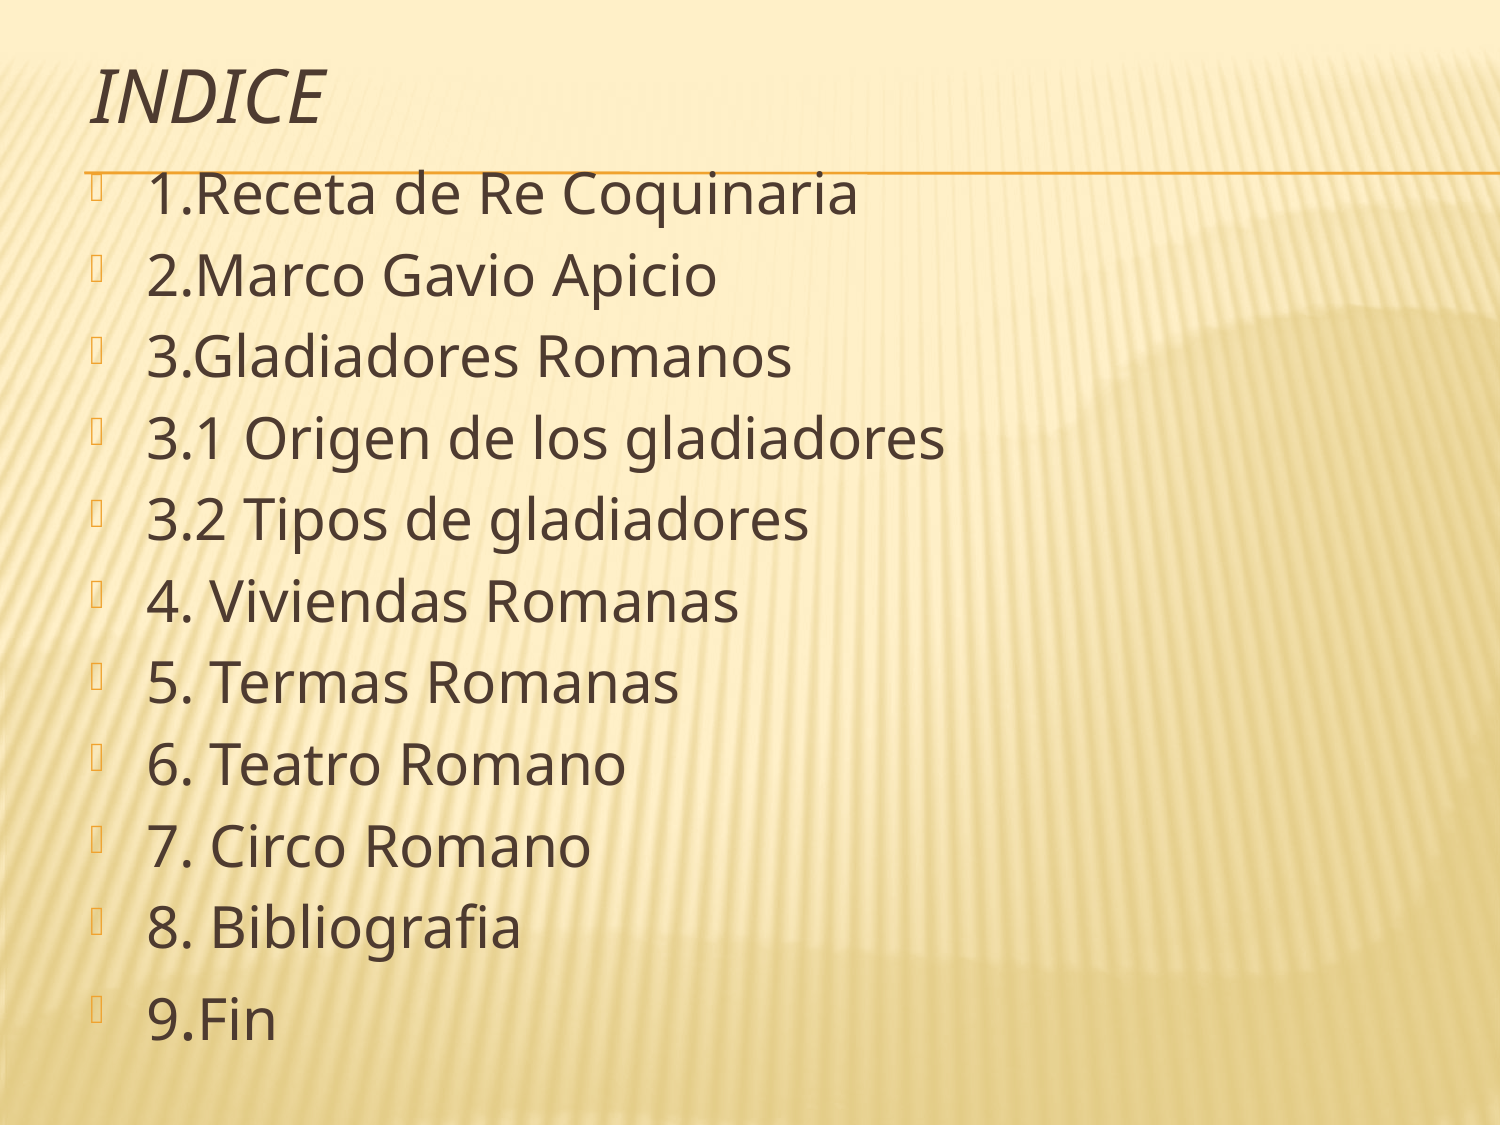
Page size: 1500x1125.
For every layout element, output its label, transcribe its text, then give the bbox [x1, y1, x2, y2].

list 1.Receta de Re Coquinaria 2.Marco Gavio Apicio 3.Gladiadores Romanos 3.1 Origen de los gladiadores 3.2 Tipos de gladiadores 4. Viviendas Romanas 5. Termas Romanas 6. Teatro Romano 7. Circo Romano 8. Bibliografia 9.Fin [75, 149, 1425, 1094]
title INDICE [76, 0, 1427, 188]
